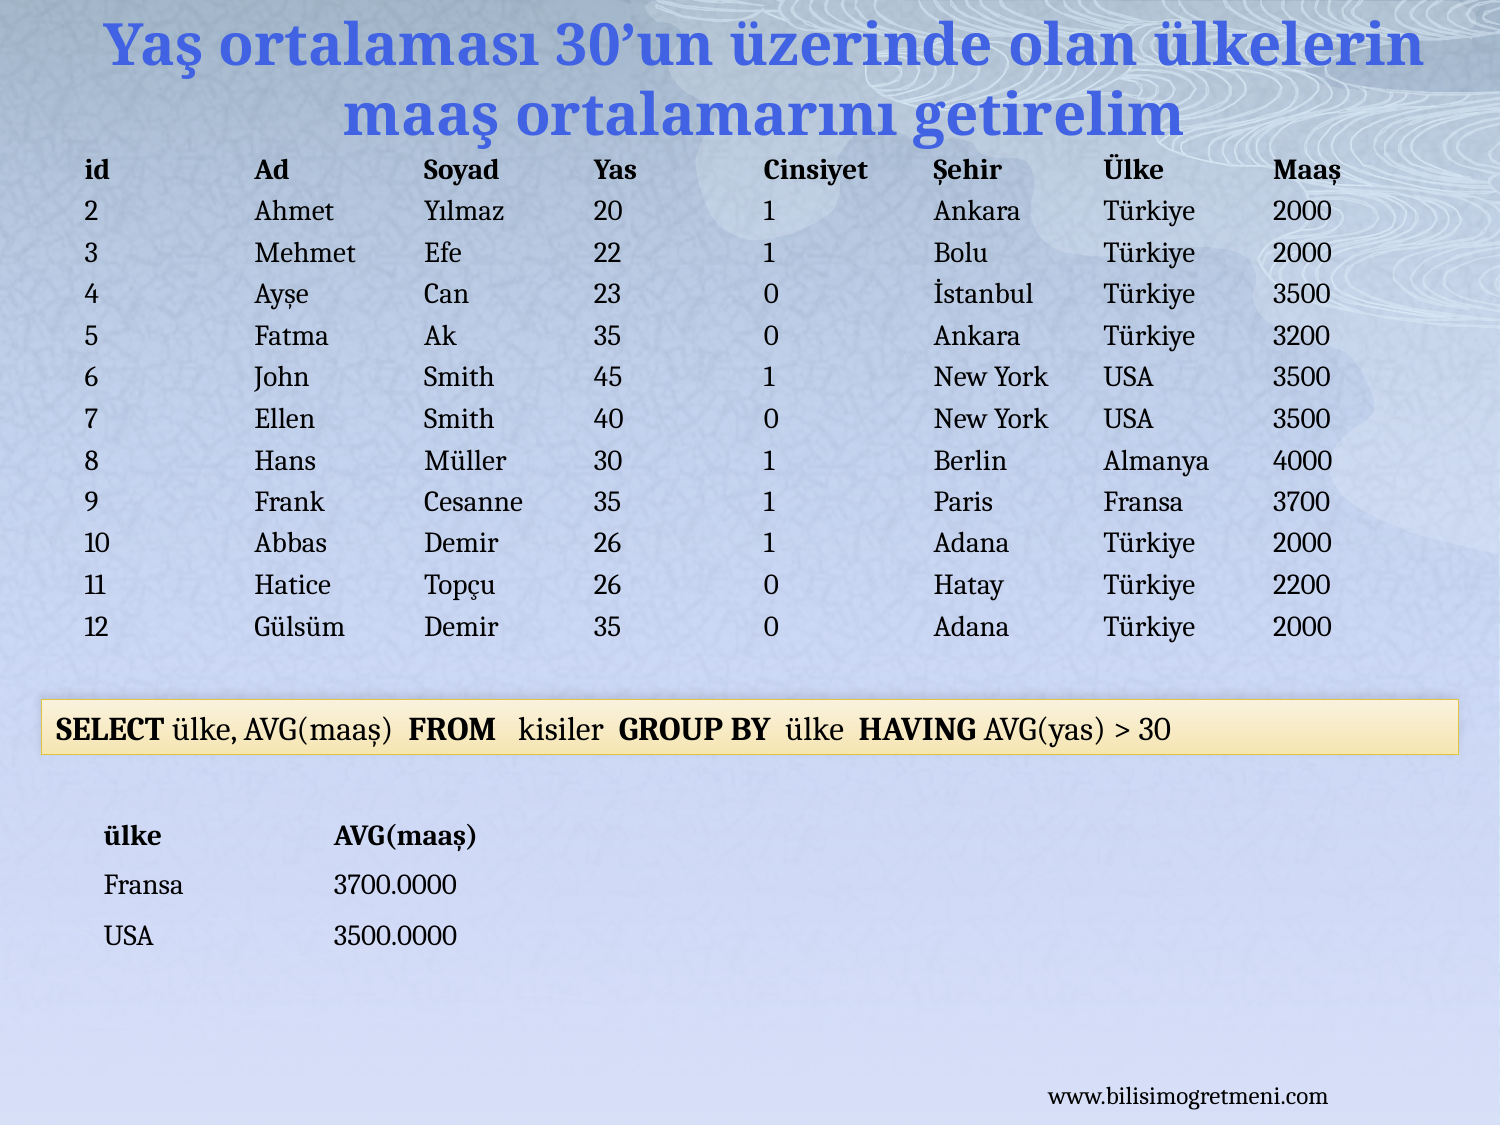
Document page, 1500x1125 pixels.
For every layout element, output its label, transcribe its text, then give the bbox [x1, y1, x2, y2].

table_cell 0 [756, 398, 926, 440]
table_cell 3700.0000 [319, 861, 549, 911]
table_cell Türkiye [1095, 274, 1265, 315]
table_cell Türkiye [1095, 191, 1265, 232]
table_cell 26 [586, 523, 756, 564]
table_header Cinsiyet [756, 149, 926, 191]
table_cell Adana [926, 606, 1095, 647]
table_cell Fransa [1095, 481, 1265, 523]
table_cell 0 [756, 315, 926, 357]
table_cell 12 [77, 606, 246, 647]
table_cell Can [416, 274, 586, 315]
table_cell Berlin [926, 440, 1095, 481]
table_cell 4000 [1265, 440, 1435, 481]
table_cell Paris [926, 481, 1095, 523]
table_cell Ak [416, 315, 586, 357]
table_cell 1 [756, 523, 926, 564]
table_cell Cesanne [416, 481, 586, 523]
table_cell 45 [586, 357, 756, 398]
table_header Maaş [1265, 149, 1435, 191]
table_cell Hatay [926, 564, 1095, 606]
table_cell 1 [756, 232, 926, 274]
table_cell 35 [586, 606, 756, 647]
table_header Yas [586, 149, 756, 191]
table_cell 1 [756, 440, 926, 481]
table_cell Müller [416, 440, 586, 481]
table_header Soyad [416, 149, 586, 191]
table_cell 30 [586, 440, 756, 481]
table_cell Türkiye [1095, 523, 1265, 564]
table_cell 9 [77, 481, 246, 523]
table_cell 3 [77, 232, 246, 274]
table_cell 0 [756, 274, 926, 315]
table_cell Türkiye [1095, 232, 1265, 274]
table_cell 1 [756, 481, 926, 523]
title Yaş ortalaması 30’un üzerinde olan ülkelerin maaş ortalamarını getirelim [29, 0, 1500, 172]
table_cell Almanya [1095, 440, 1265, 481]
table_cell 23 [586, 274, 756, 315]
table_cell 8 [77, 440, 246, 481]
table_cell 22 [586, 232, 756, 274]
table_cell Demir [416, 606, 586, 647]
table_cell 0 [756, 606, 926, 647]
table_cell Abbas [246, 523, 416, 564]
table_cell 4 [77, 274, 246, 315]
table_cell Efe [416, 232, 586, 274]
table_cell Smith [416, 398, 586, 440]
table_cell Adana [926, 523, 1095, 564]
table_cell 2000 [1265, 523, 1435, 564]
table_cell 1 [756, 357, 926, 398]
table_cell Hans [246, 440, 416, 481]
table_cell Hatice [246, 564, 416, 606]
table_cell Demir [416, 523, 586, 564]
table_cell Ellen [246, 398, 416, 440]
table_cell İstanbul [926, 274, 1095, 315]
table_cell 26 [586, 564, 756, 606]
text_box SELECT ülke, AVG(maaş) FROM kisiler GROUP BY ülke HAVING AVG(yas) > 30 [41, 699, 1459, 755]
table_cell Fatma [246, 315, 416, 357]
table_cell 3500.0000 [319, 911, 549, 961]
table_header AVG(maaş) [319, 811, 549, 861]
footer www.bilisimogretmeni.com [992, 1065, 1386, 1125]
table_cell Ahmet [246, 191, 416, 232]
table_cell 2000 [1265, 191, 1435, 232]
table_cell Bolu [926, 232, 1095, 274]
table_header ülke [89, 811, 319, 861]
table_cell Yılmaz [416, 191, 586, 232]
table_cell Gülsüm [246, 606, 416, 647]
table_header Ad [246, 149, 416, 191]
table_cell 35 [586, 481, 756, 523]
table_cell 3700 [1265, 481, 1435, 523]
table_cell 3500 [1265, 357, 1435, 398]
table_cell Türkiye [1095, 606, 1265, 647]
table_cell USA [1095, 357, 1265, 398]
table_cell 6 [77, 357, 246, 398]
table_cell 2000 [1265, 232, 1435, 274]
table_cell 10 [77, 523, 246, 564]
table_cell Ankara [926, 315, 1095, 357]
table_cell Fransa [89, 861, 319, 911]
table_cell 20 [586, 191, 756, 232]
table_cell 40 [586, 398, 756, 440]
table_cell Mehmet [246, 232, 416, 274]
table_cell New York [926, 398, 1095, 440]
table_cell 2000 [1265, 606, 1435, 647]
table_cell Topçu [416, 564, 586, 606]
table_cell 2 [77, 191, 246, 232]
table_header Ülke [1095, 149, 1265, 191]
table_cell Ayşe [246, 274, 416, 315]
table_cell 3200 [1265, 315, 1435, 357]
table_cell Frank [246, 481, 416, 523]
table_cell USA [89, 911, 319, 961]
table_cell 3500 [1265, 398, 1435, 440]
table_cell USA [1095, 398, 1265, 440]
table_cell 35 [586, 315, 756, 357]
table_cell 1 [756, 191, 926, 232]
table_cell 11 [77, 564, 246, 606]
table_cell Smith [416, 357, 586, 398]
table_cell 2200 [1265, 564, 1435, 606]
table_cell John [246, 357, 416, 398]
table_cell 5 [77, 315, 246, 357]
table_cell New York [926, 357, 1095, 398]
table_cell 7 [77, 398, 246, 440]
table_cell Türkiye [1095, 564, 1265, 606]
table_header id [77, 149, 246, 191]
table_header Şehir [926, 149, 1095, 191]
table_cell Türkiye [1095, 315, 1265, 357]
table_cell 0 [756, 564, 926, 606]
table_cell 3500 [1265, 274, 1435, 315]
table_cell Ankara [926, 191, 1095, 232]
